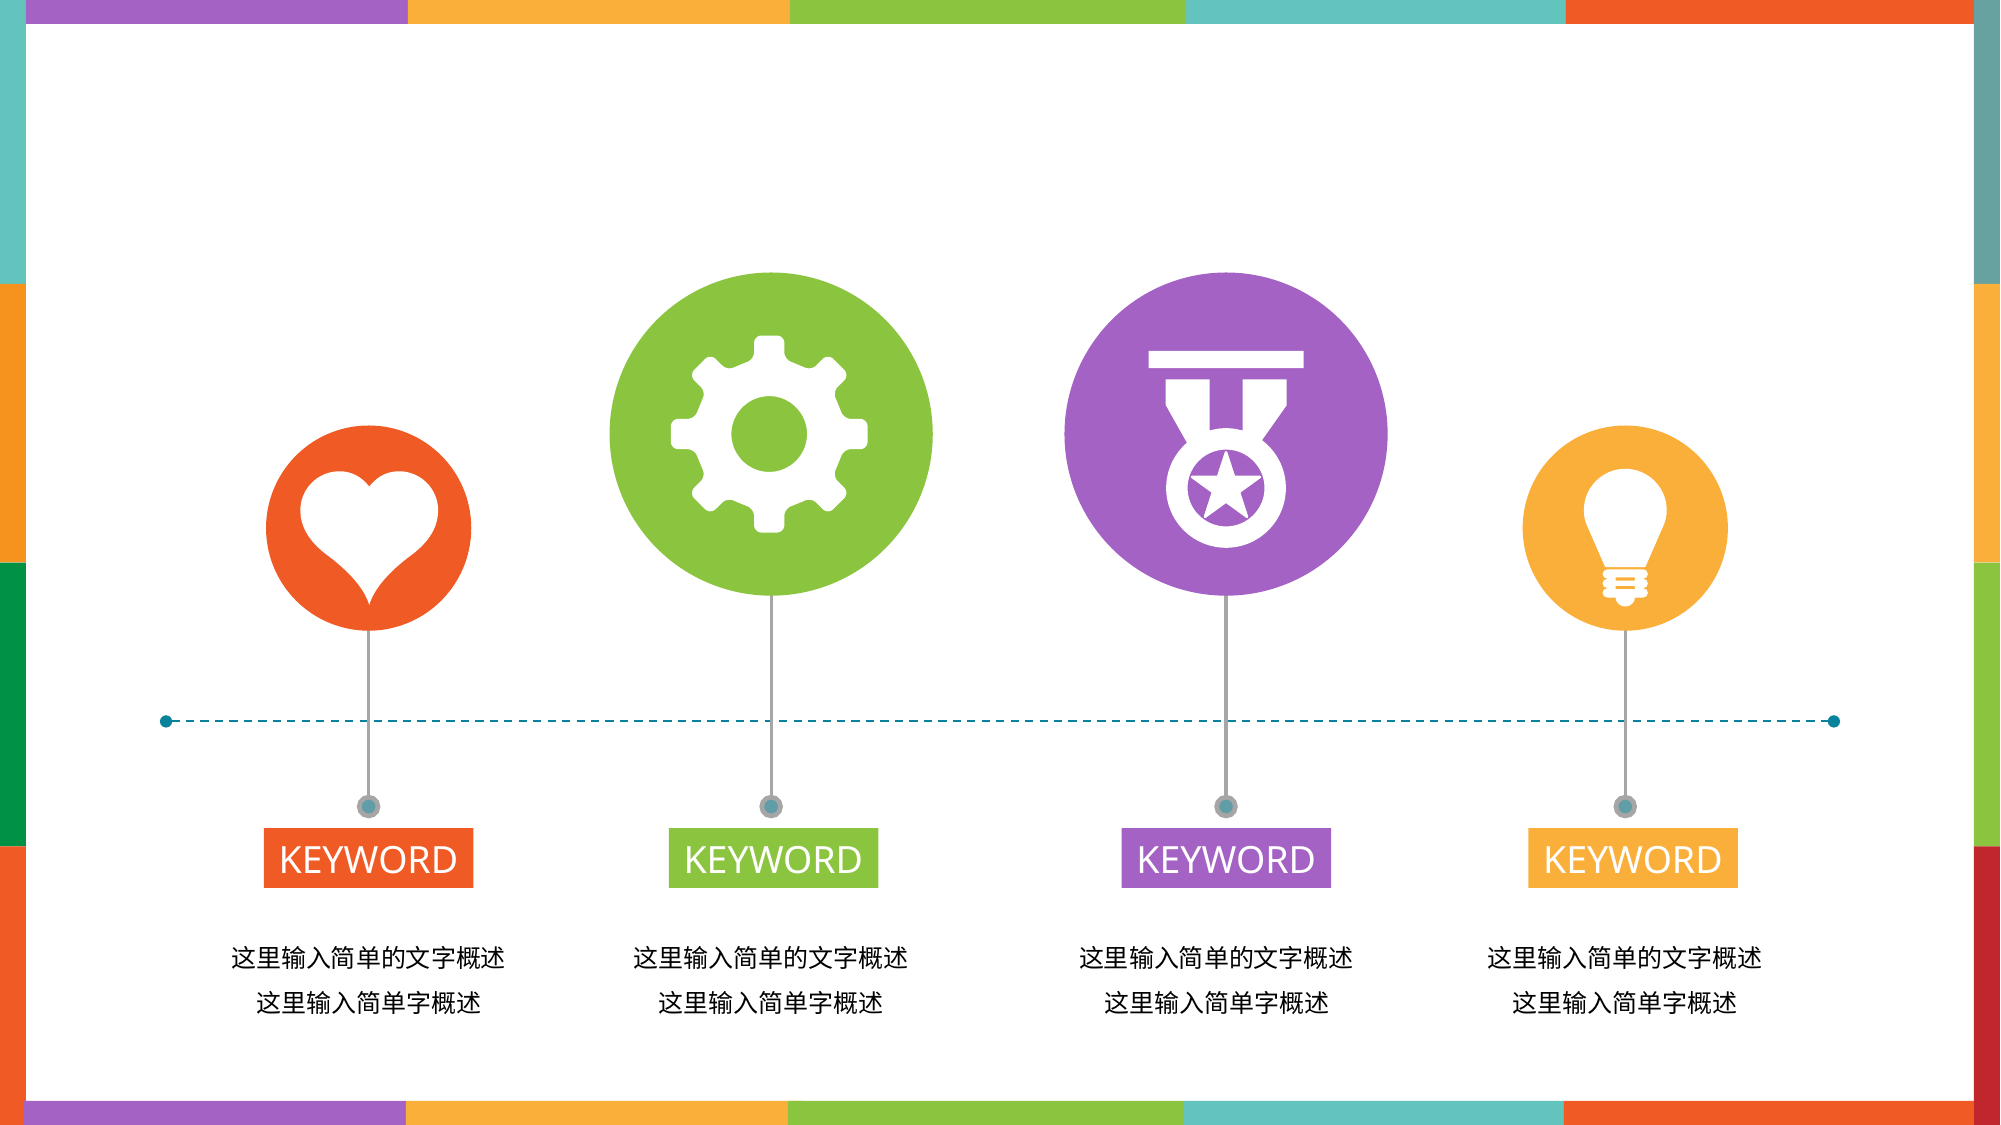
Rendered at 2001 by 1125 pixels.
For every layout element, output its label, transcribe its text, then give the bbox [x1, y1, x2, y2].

text_box 这里输入简单的文字概述这里输入简单字概述 [1052, 920, 1382, 1026]
text_box 这里输入简单的文字概述这里输入简单字概述 [204, 920, 533, 1026]
text_box 这里输入简单的文字概述这里输入简单字概述 [1460, 920, 1790, 1026]
text_box KEYWORD [668, 828, 879, 888]
text_box KEYWORD [263, 828, 474, 888]
text_box 这里输入简单的文字概述这里输入简单字概述 [606, 920, 936, 1026]
text_box KEYWORD [1528, 828, 1738, 888]
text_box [1064, 272, 1388, 816]
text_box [609, 272, 933, 816]
text_box KEYWORD [1121, 828, 1332, 888]
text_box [266, 425, 472, 816]
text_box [1522, 425, 1728, 816]
